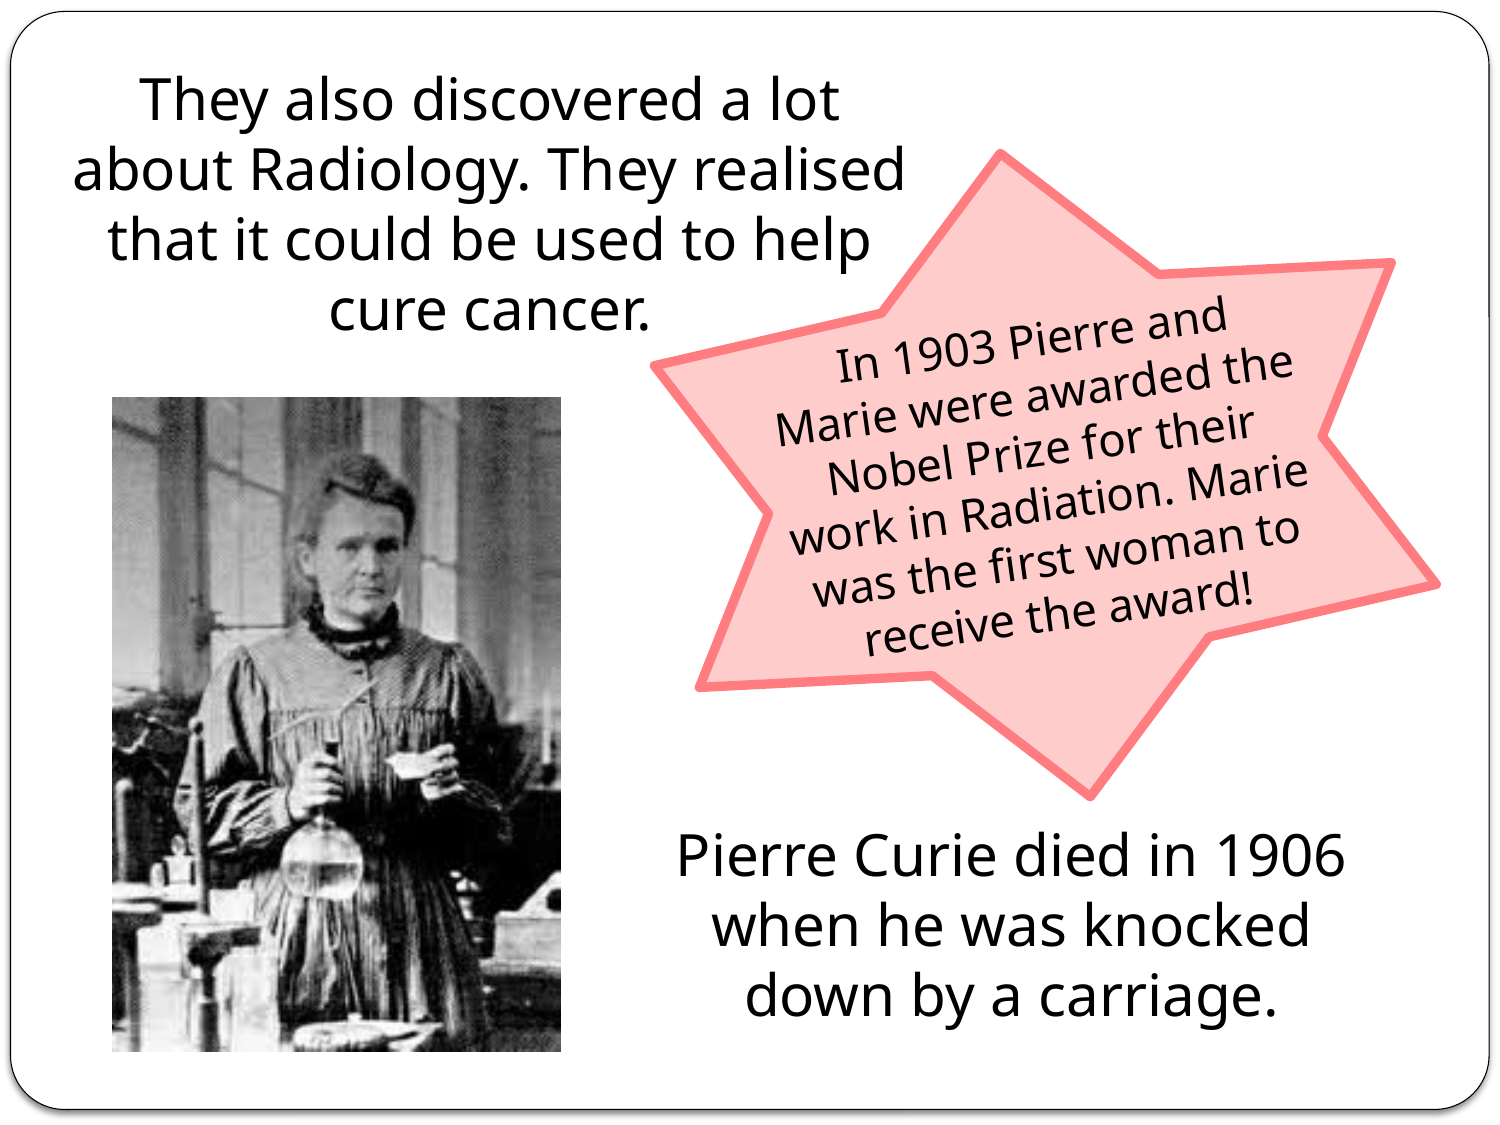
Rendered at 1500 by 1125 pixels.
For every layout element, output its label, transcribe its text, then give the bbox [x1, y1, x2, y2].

text_box They also discovered a lot about Radiology. They realised that it could be used to help cure cancer. [41, 54, 939, 350]
picture [111, 396, 562, 1052]
text_box Pierre Curie died in 1906 when he was knocked down by a carriage. [620, 810, 1404, 1036]
text_box In 1903 Pierre and Marie were awarded the Nobel Prize for their work in Radiation. Marie was the first woman to receive the award! [653, 152, 1438, 798]
